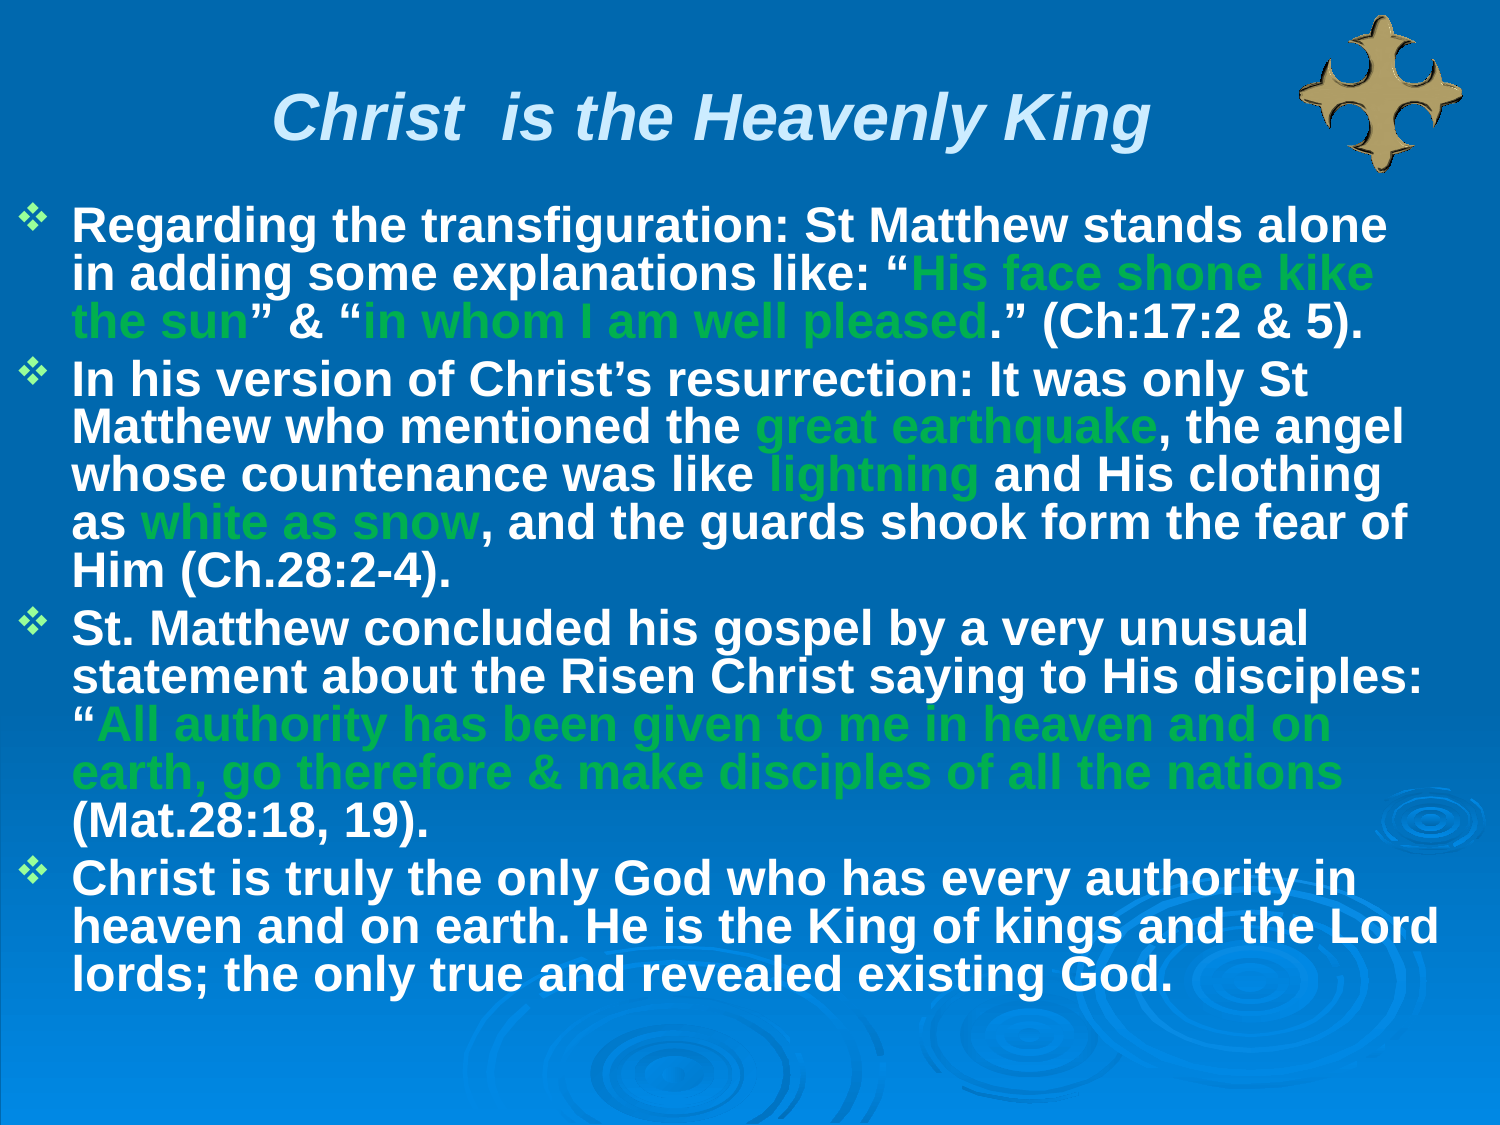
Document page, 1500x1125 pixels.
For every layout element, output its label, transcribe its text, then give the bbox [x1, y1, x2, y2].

title Christ is the Heavenly King [0, 0, 1292, 196]
list Regarding the transfiguration: St Matthew stands alone in adding some explanations like: “His face shone kike the sun” & “in whom I am well pleased.” (Ch:17:2 & 5). In his version of Christ’s resurrection: It was only St Matthew who mentioned the great earthquake, the angel whose countenance was like lightning and His clothing as white as snow, and the guards shook form the fear of Him (Ch.28:2-4). St. Matthew concluded his gospel by a very unusual statement about the Risen Christ saying to His disciples: “All authority has been given to me in heaven and on earth, go therefore & make disciples of all the nations (Mat.28:18, 19). Christ is truly the only God who has every authority in heaven and on earth. He is the King of kings and the Lord lords; the only true and revealed existing God. [0, 196, 1459, 1083]
picture [1293, 0, 1471, 188]
